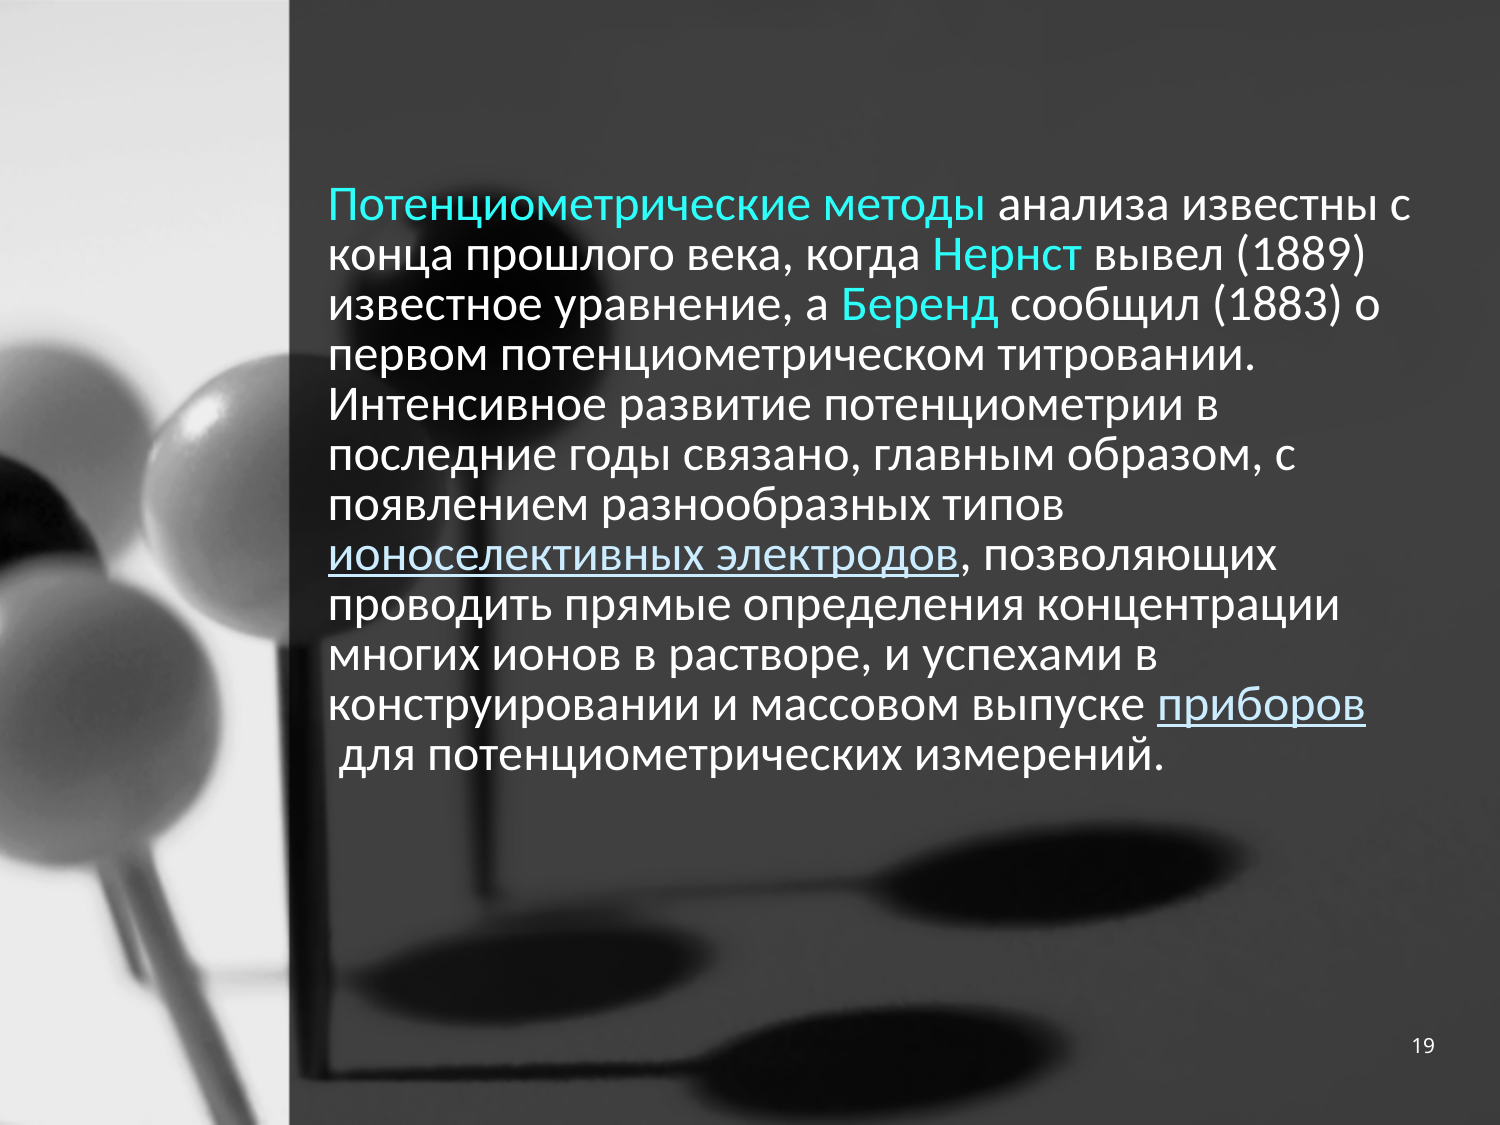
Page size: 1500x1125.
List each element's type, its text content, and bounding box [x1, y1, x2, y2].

picture [0, 0, 1500, 1125]
list Потенциометрические методы анализа известны с конца прошлого века, когда Нернст вывел (1889) известное уравнение, а Беренд сообщил (1883) о первом потенциометрическом титровании. Интенсивное развитие потенциометрии в последние годы связано, главным образом, с появлением разнообразных типов ионоселективных электродов, позволяющих проводить прямые определения концентрации многих ионов в растворе, и успехами в конструировании и массовом выпуске приборов для потенциометрических измерений. [312, 172, 1451, 1001]
slide_number 19 [1237, 1025, 1450, 1100]
